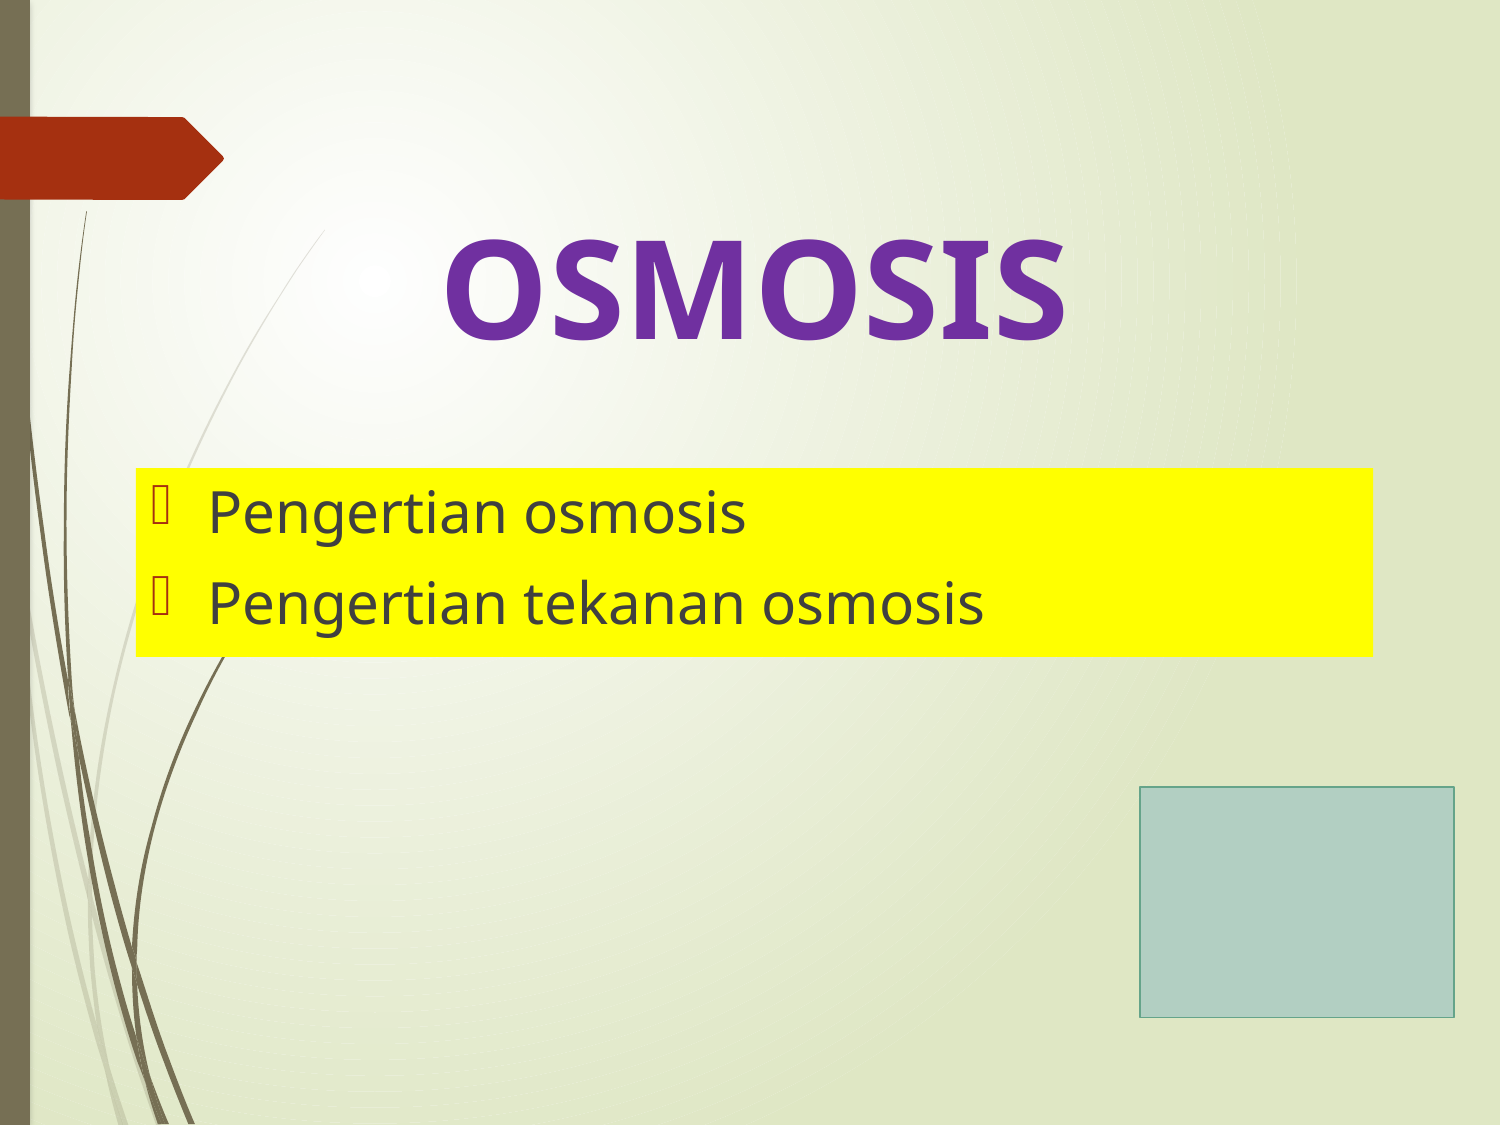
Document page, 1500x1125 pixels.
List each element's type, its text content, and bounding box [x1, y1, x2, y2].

title OSMOSIS [135, 194, 1374, 433]
list Pengertian osmosis Pengertian tekanan osmosis [135, 468, 1374, 657]
text_box [1139, 786, 1455, 1018]
